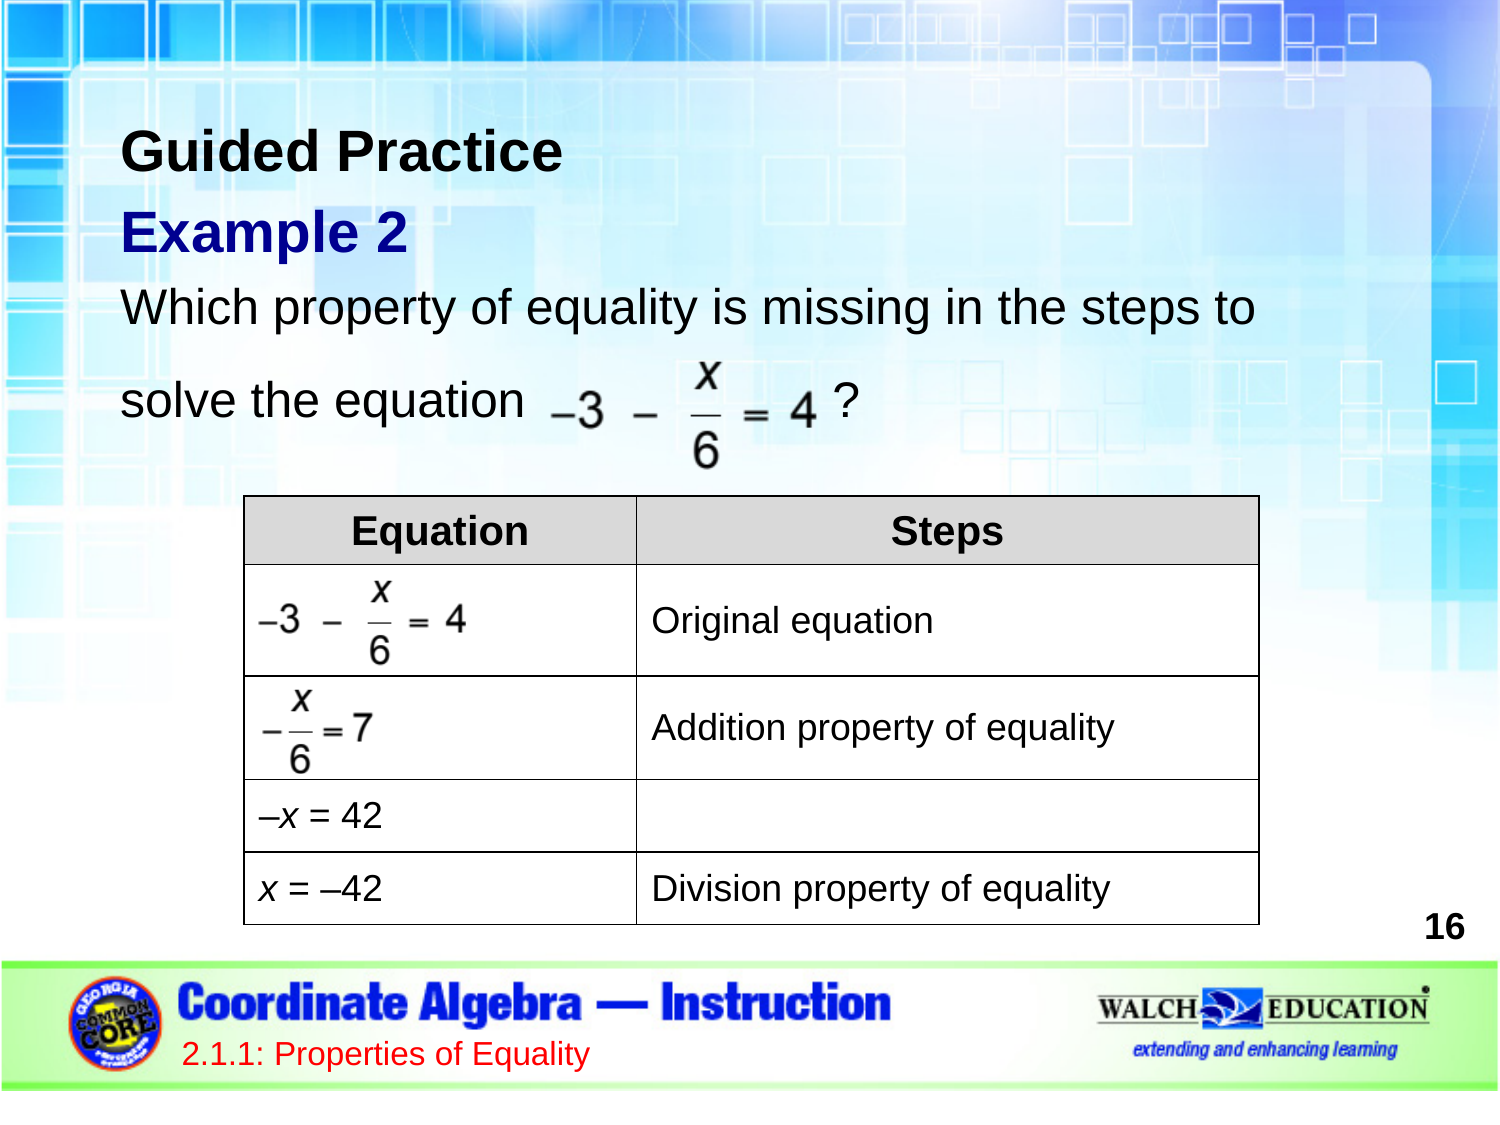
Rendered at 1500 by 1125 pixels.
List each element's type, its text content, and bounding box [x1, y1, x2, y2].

table_cell [245, 677, 255, 779]
table_cell x = –42 [245, 853, 636, 924]
slide_number 16 [1361, 901, 1481, 949]
picture [1, 0, 1500, 1091]
table_cell [637, 780, 1258, 851]
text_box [259, 671, 375, 775]
table_cell [379, 677, 636, 779]
table_cell [245, 565, 255, 675]
table_cell Division property of equality [637, 853, 1258, 924]
table_cell [380, 565, 636, 675]
table_cell Original equation [637, 565, 1258, 675]
table_header Steps [637, 497, 1258, 564]
table_cell –x = 42 [245, 780, 636, 851]
list 2.1.1: Properties of Equality [166, 1024, 1074, 1068]
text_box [256, 562, 469, 666]
table_cell Addition property of equality [637, 677, 1258, 779]
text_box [548, 338, 820, 471]
table_header Equation [245, 497, 636, 564]
subtitle Guided Practice Example 2 Which property of equality is missing in the steps to solve the equation ? [105, 105, 1394, 925]
